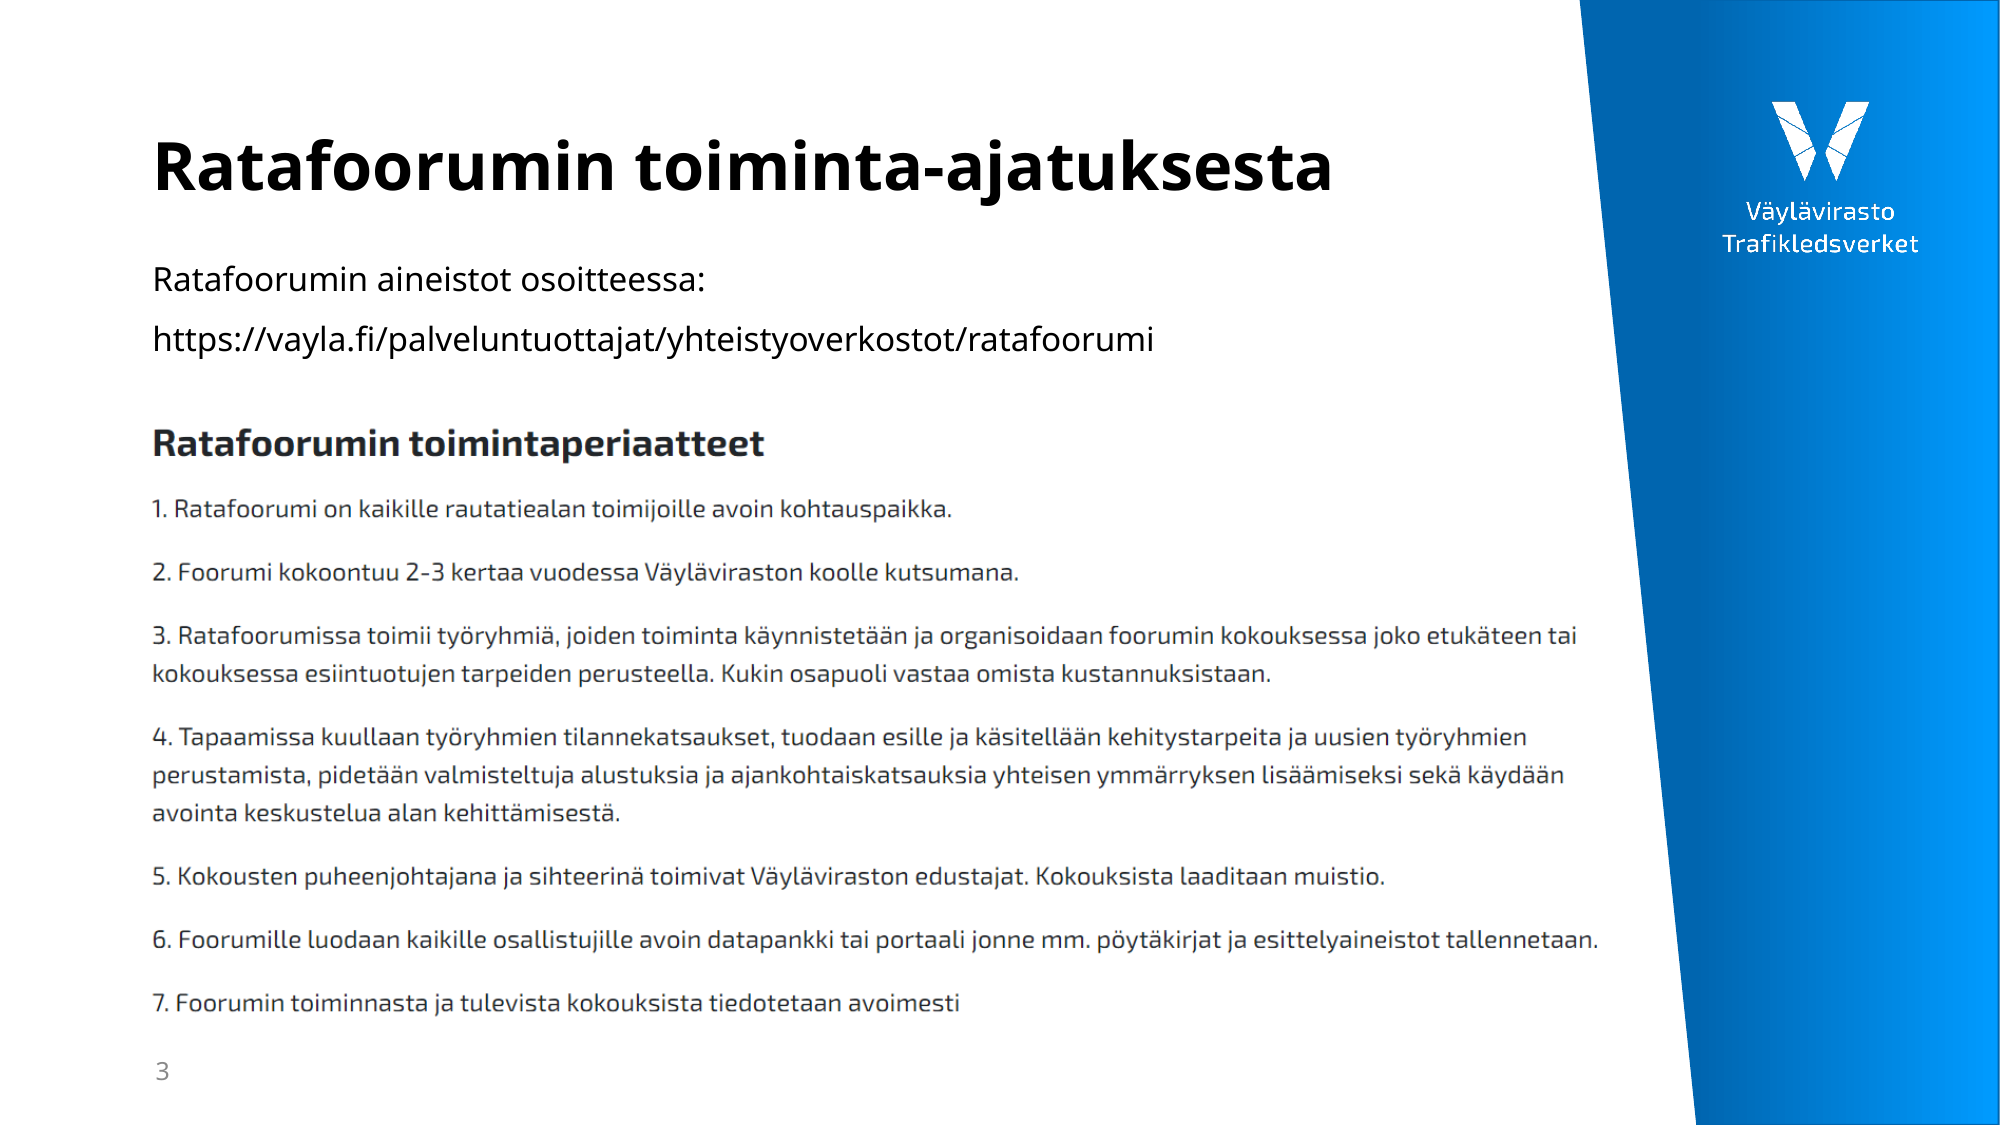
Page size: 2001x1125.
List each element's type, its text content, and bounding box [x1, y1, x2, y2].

title Ratafoorumin toiminta-ajatuksesta [137, 59, 1455, 230]
picture [140, 418, 1616, 1043]
picture [1669, 47, 1971, 306]
slide_number 3 [140, 1043, 233, 1103]
list Ratafoorumin aineistot osoitteessa: https://vayla.fi/palveluntuottajat/yhteistyoverkostot/ratafoorumi [137, 230, 1455, 1066]
